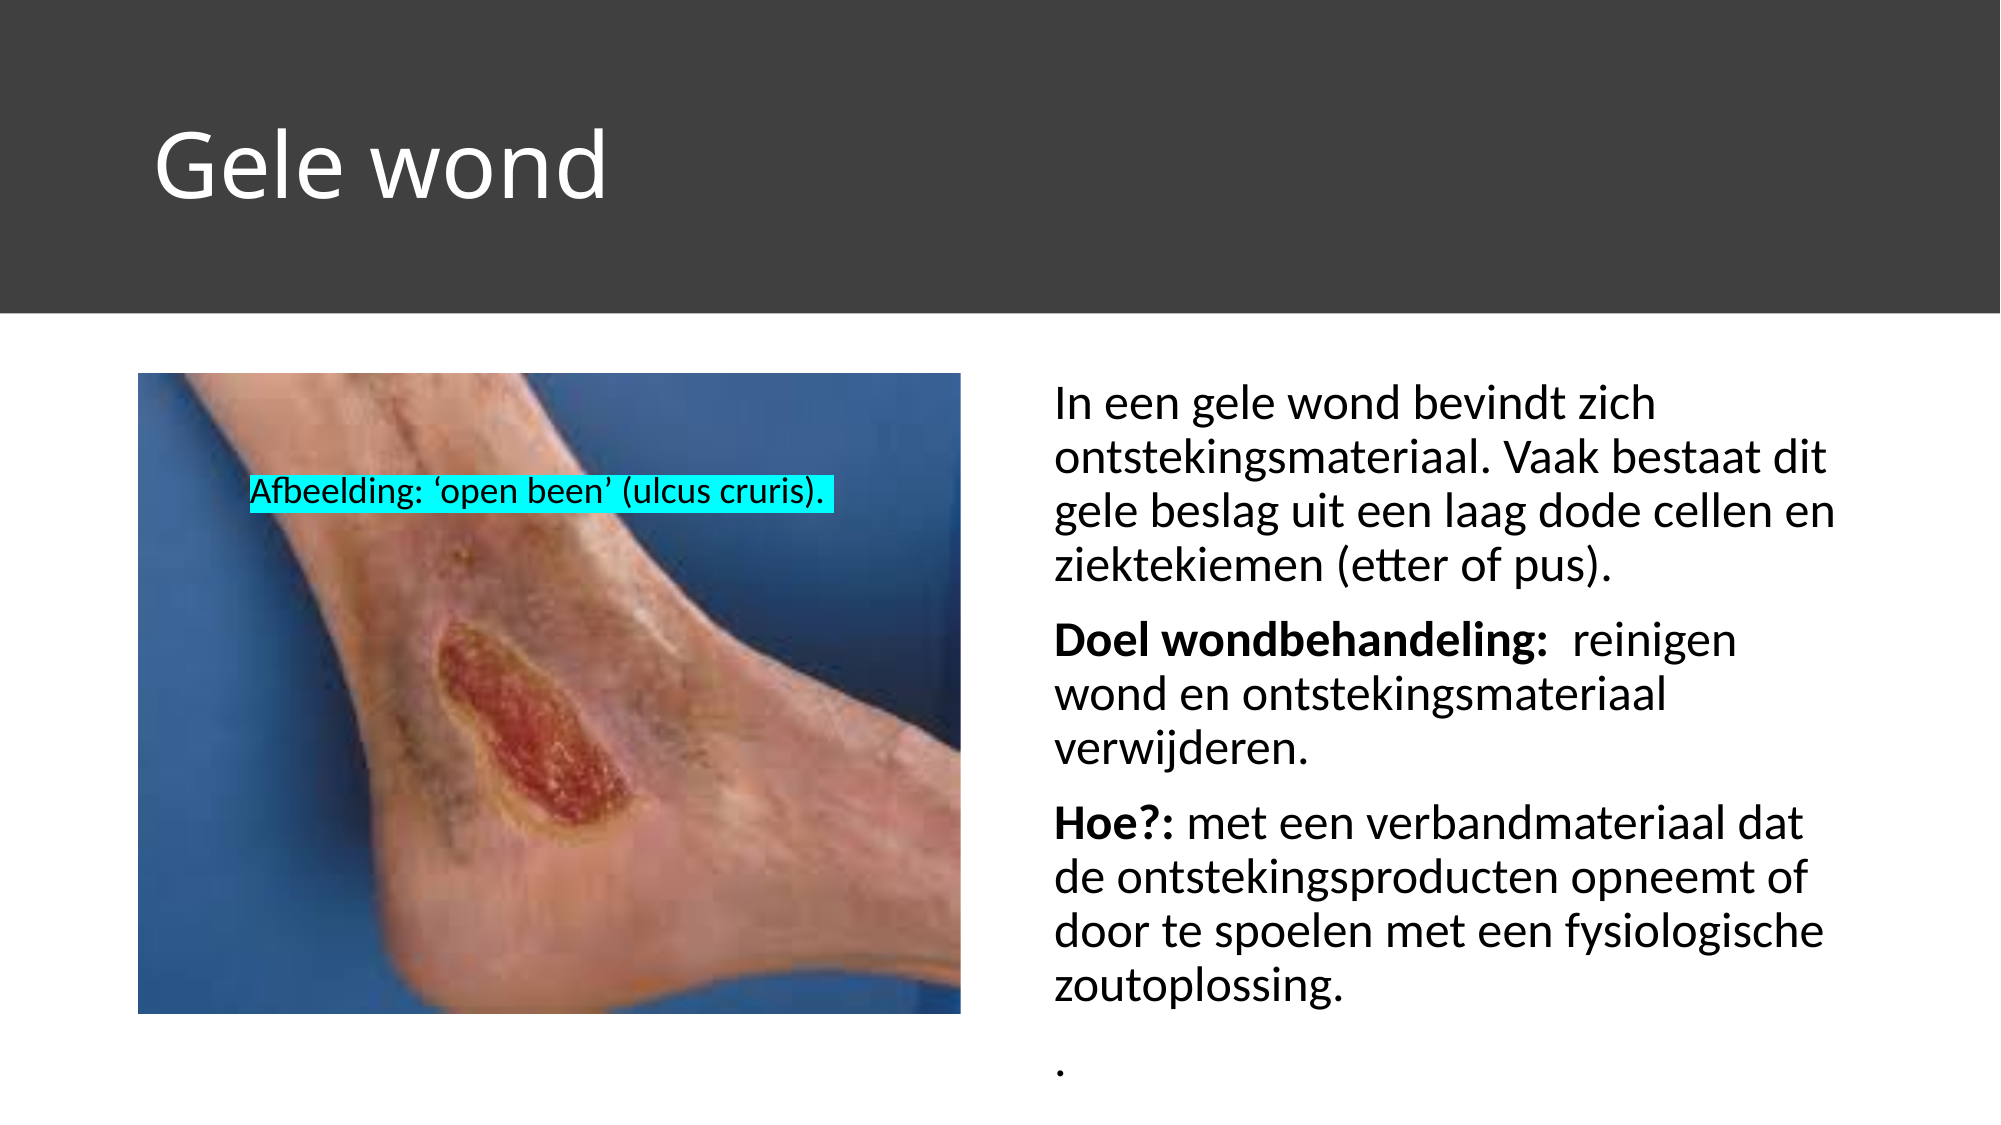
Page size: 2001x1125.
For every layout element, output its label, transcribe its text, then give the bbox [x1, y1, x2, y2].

text_box [0, 0, 2000, 314]
list In een gele wond bevindt zich ontstekingsmateriaal. Vaak bestaat dit gele beslag uit een laag dode cellen en ziektekiemen (etter of pus). Doel wondbehandeling: reinigen wond en ontstekingsmateriaal verwijderen. Hoe?: met een verbandmateriaal dat de ontstekingsproducten opneemt of door te spoelen met een fysiologische zoutoplossing. . [1039, 373, 1862, 1090]
picture [137, 373, 961, 1014]
title Gele wond [137, 59, 1863, 278]
